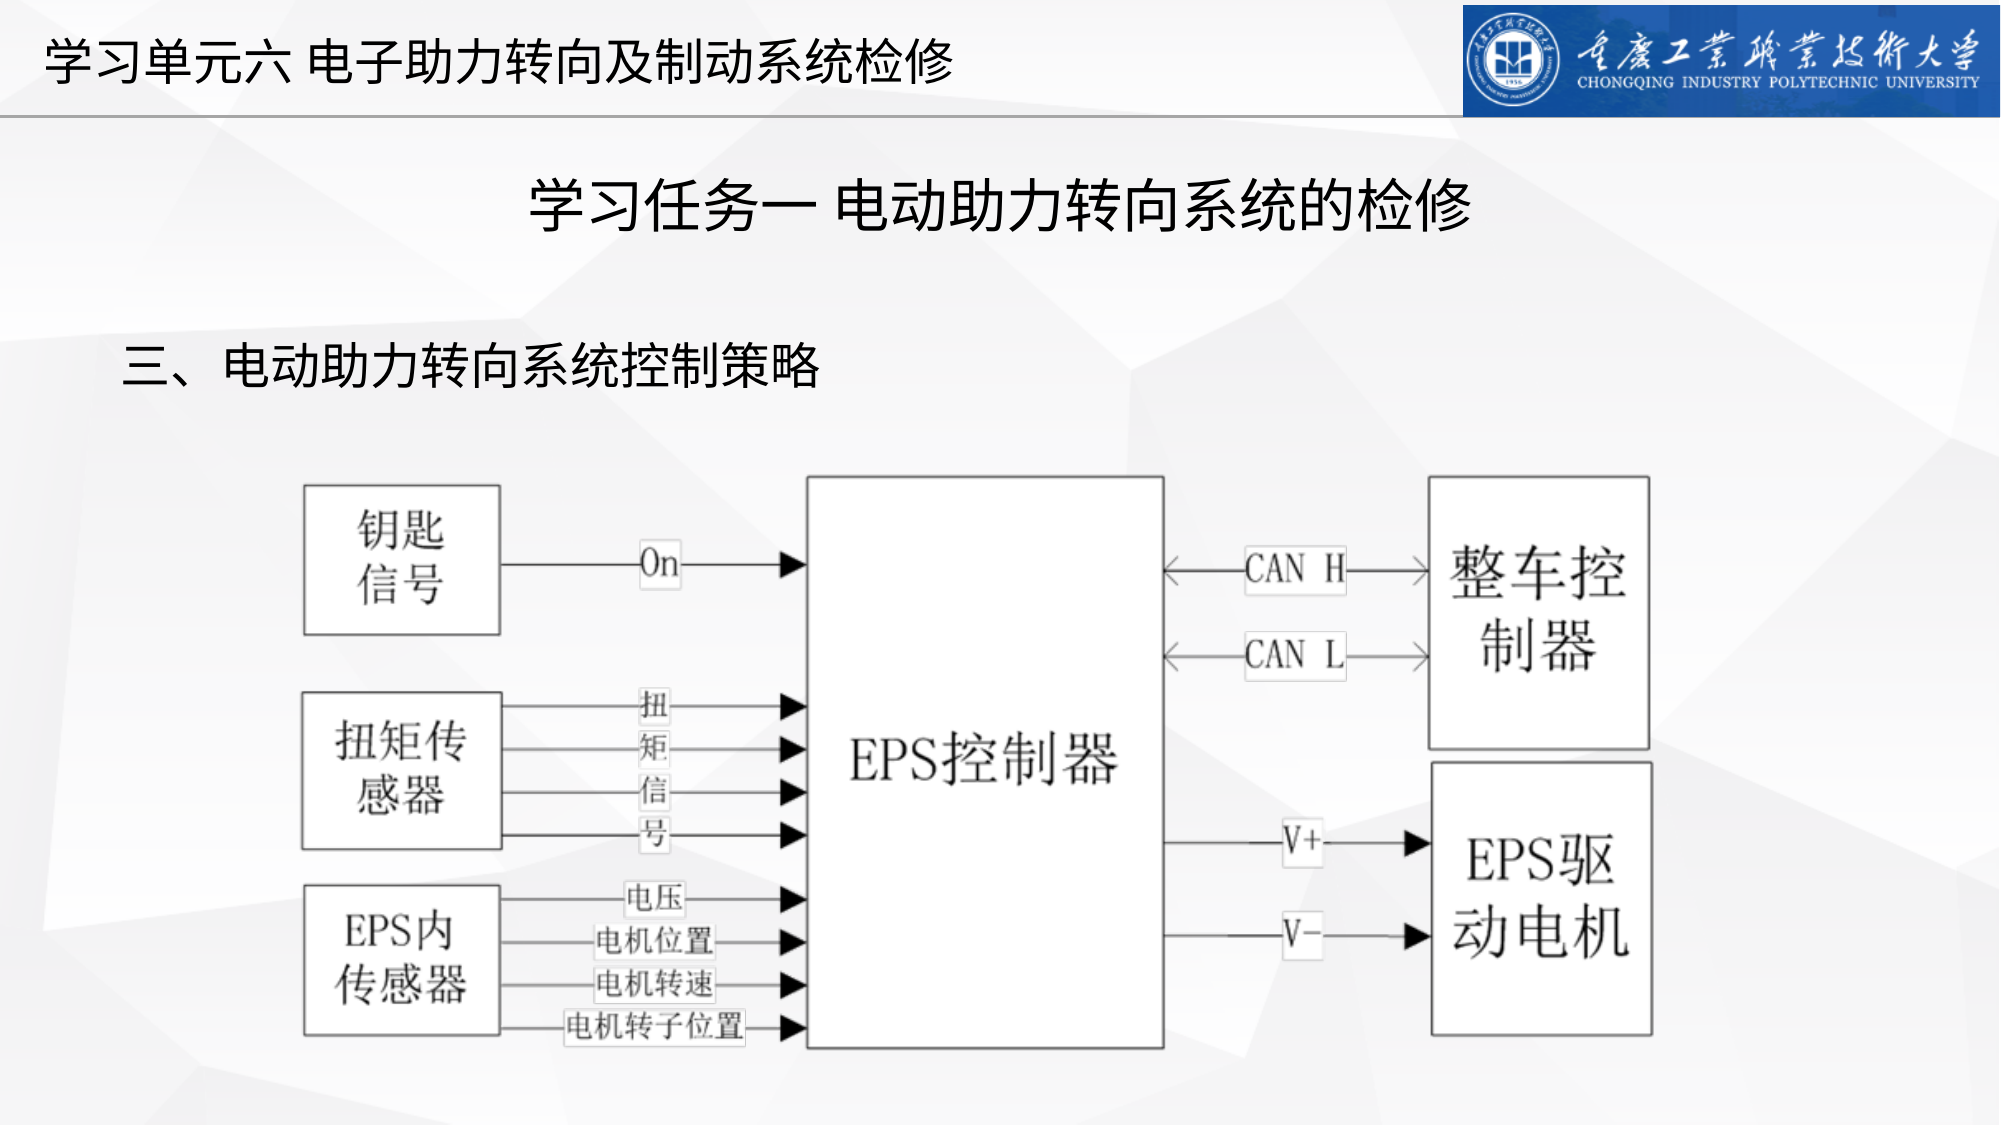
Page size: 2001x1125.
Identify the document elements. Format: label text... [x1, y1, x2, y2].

picture [0, 118, 1999, 1125]
text_box 三、电动助力转向系统控制策略 [105, 297, 1459, 477]
picture [0, 0, 2001, 117]
text_box 学习任务一 电动助力转向系统的检修 [433, 161, 1567, 247]
